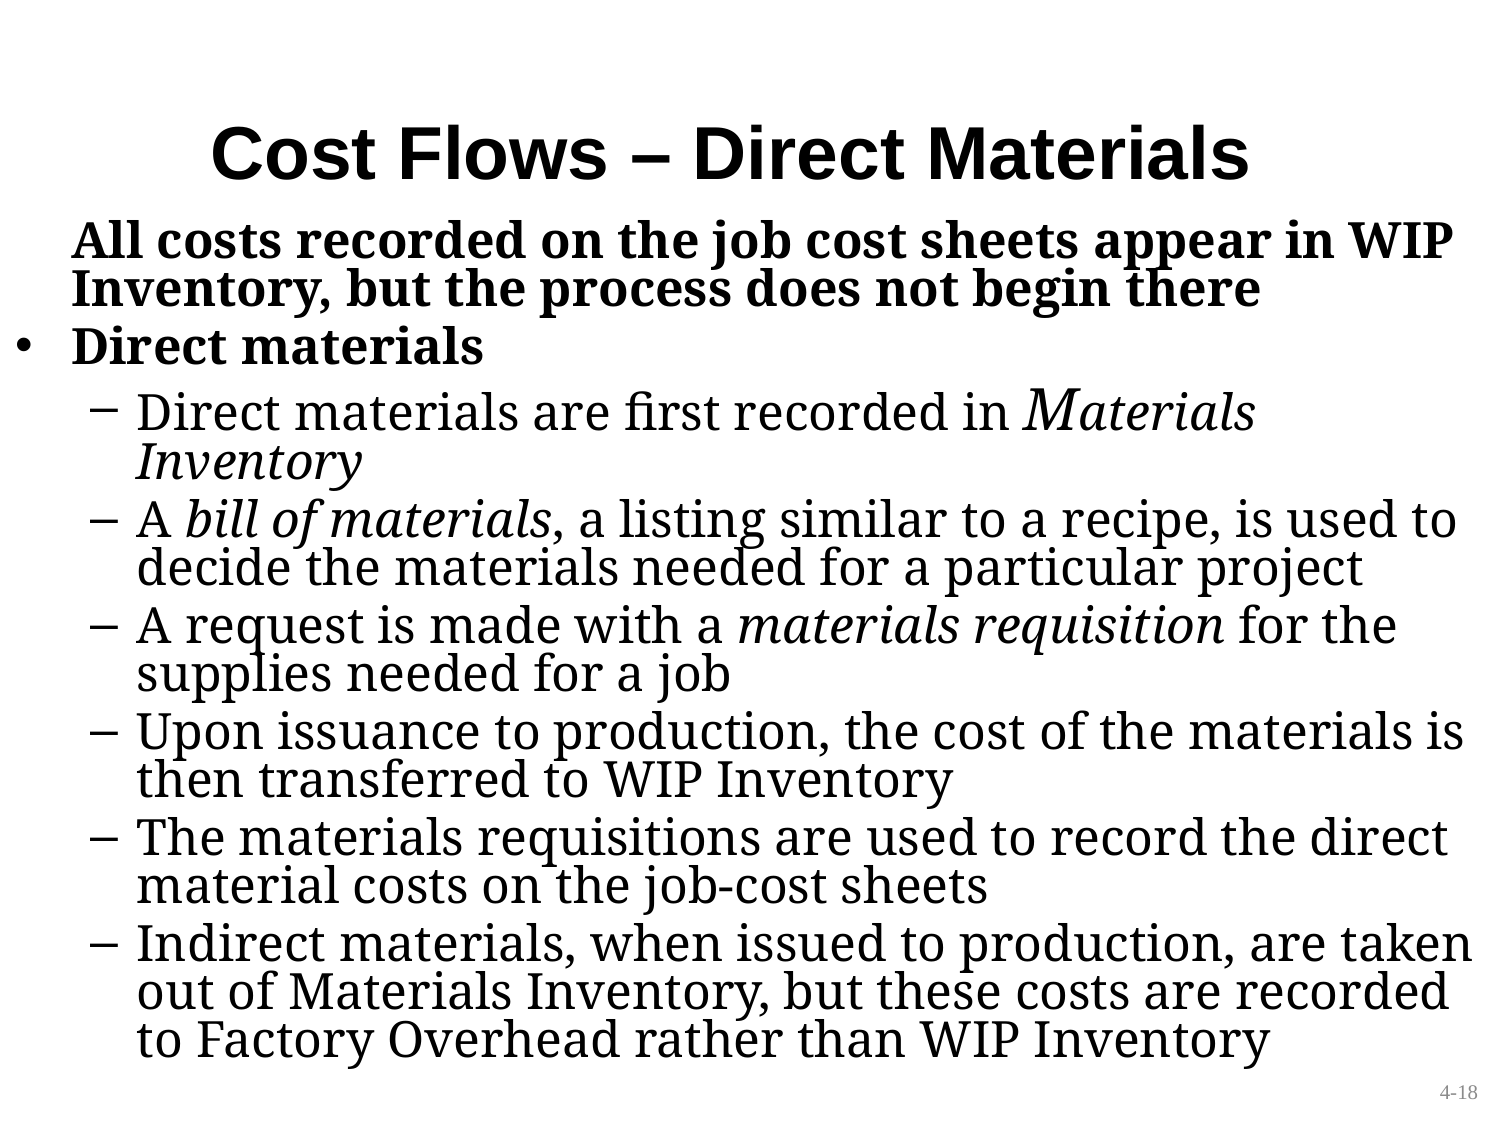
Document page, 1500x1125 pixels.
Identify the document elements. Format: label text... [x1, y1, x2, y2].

list All costs recorded on the job cost sheets appear in WIP Inventory, but the process does not begin there Direct materials Direct materials are first recorded in Materials Inventory A bill of materials, a listing similar to a recipe, is used to decide the materials needed for a particular project A request is made with a materials requisition for the supplies needed for a job Upon issuance to production, the cost of the materials is then transferred to WIP Inventory The materials requisitions are used to record the direct material costs on the job-cost sheets Indirect materials, when issued to production, are taken out of Materials Inventory, but these costs are recorded to Factory Overhead rather than WIP Inventory [0, 212, 1500, 1125]
text_box Cost Flows – Direct Materials [174, 112, 1288, 188]
